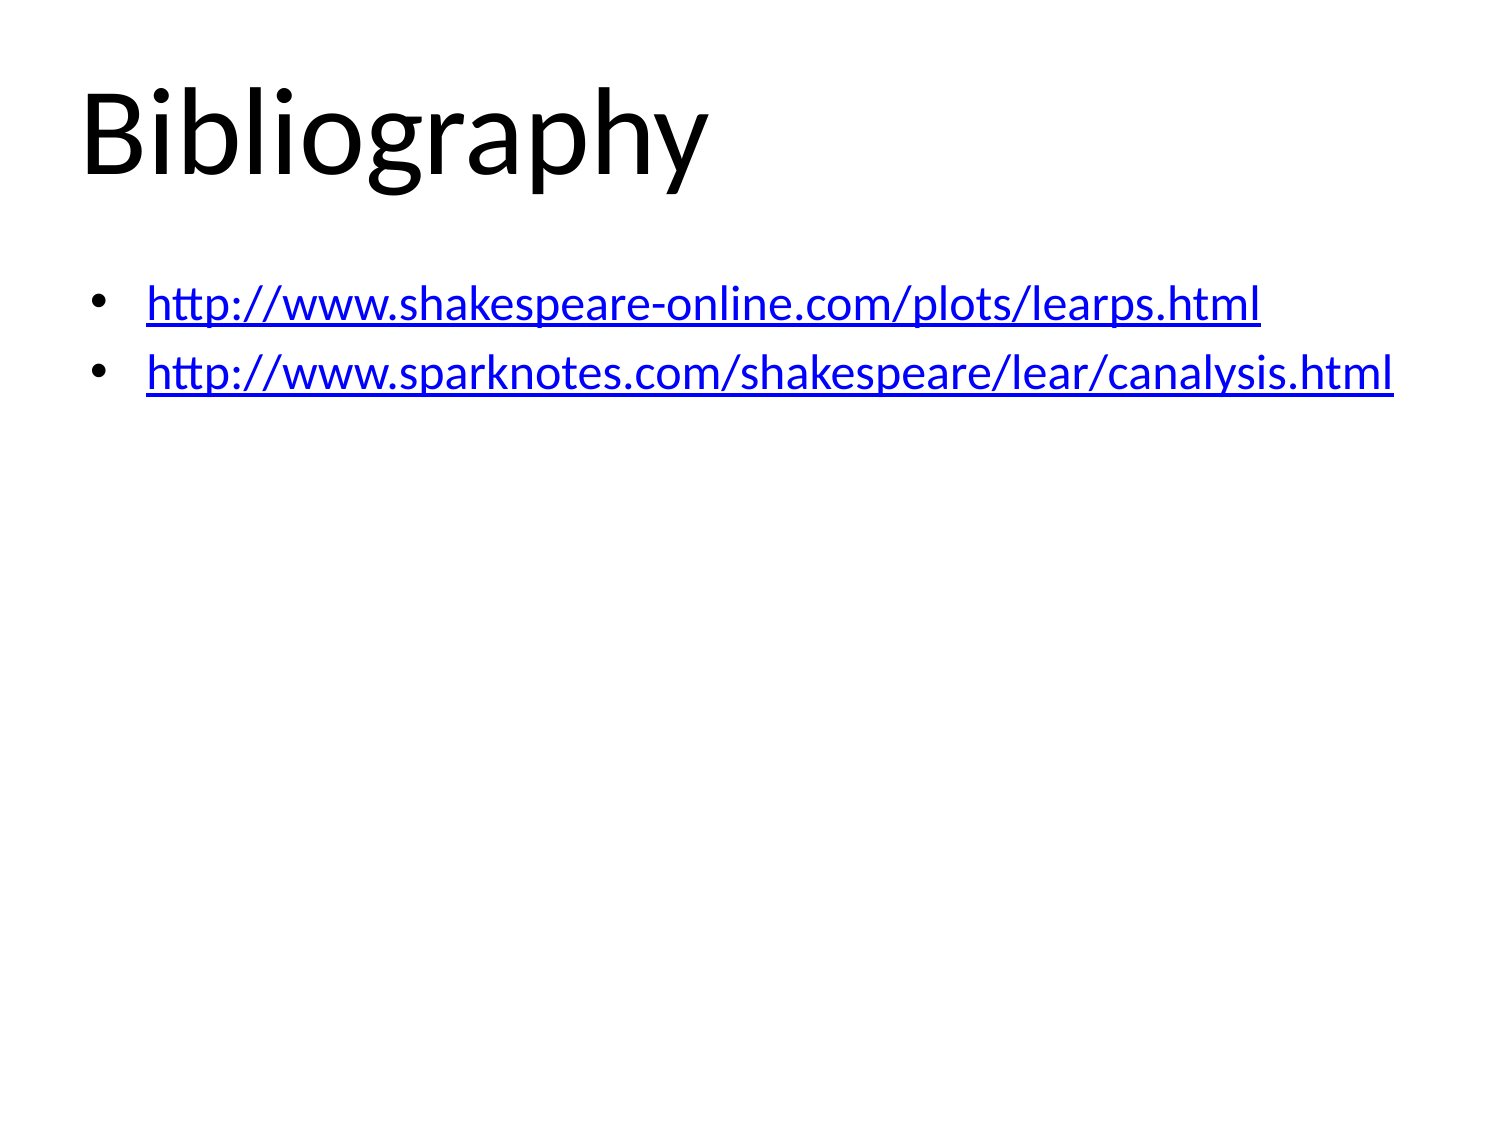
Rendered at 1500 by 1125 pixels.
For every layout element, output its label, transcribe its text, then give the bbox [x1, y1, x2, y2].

list http://www.shakespeare-online.com/plots/learps.html http://www.sparknotes.com/shakespeare/lear/canalysis.html [75, 262, 1425, 1005]
text_box Bibliography [64, 42, 1447, 208]
